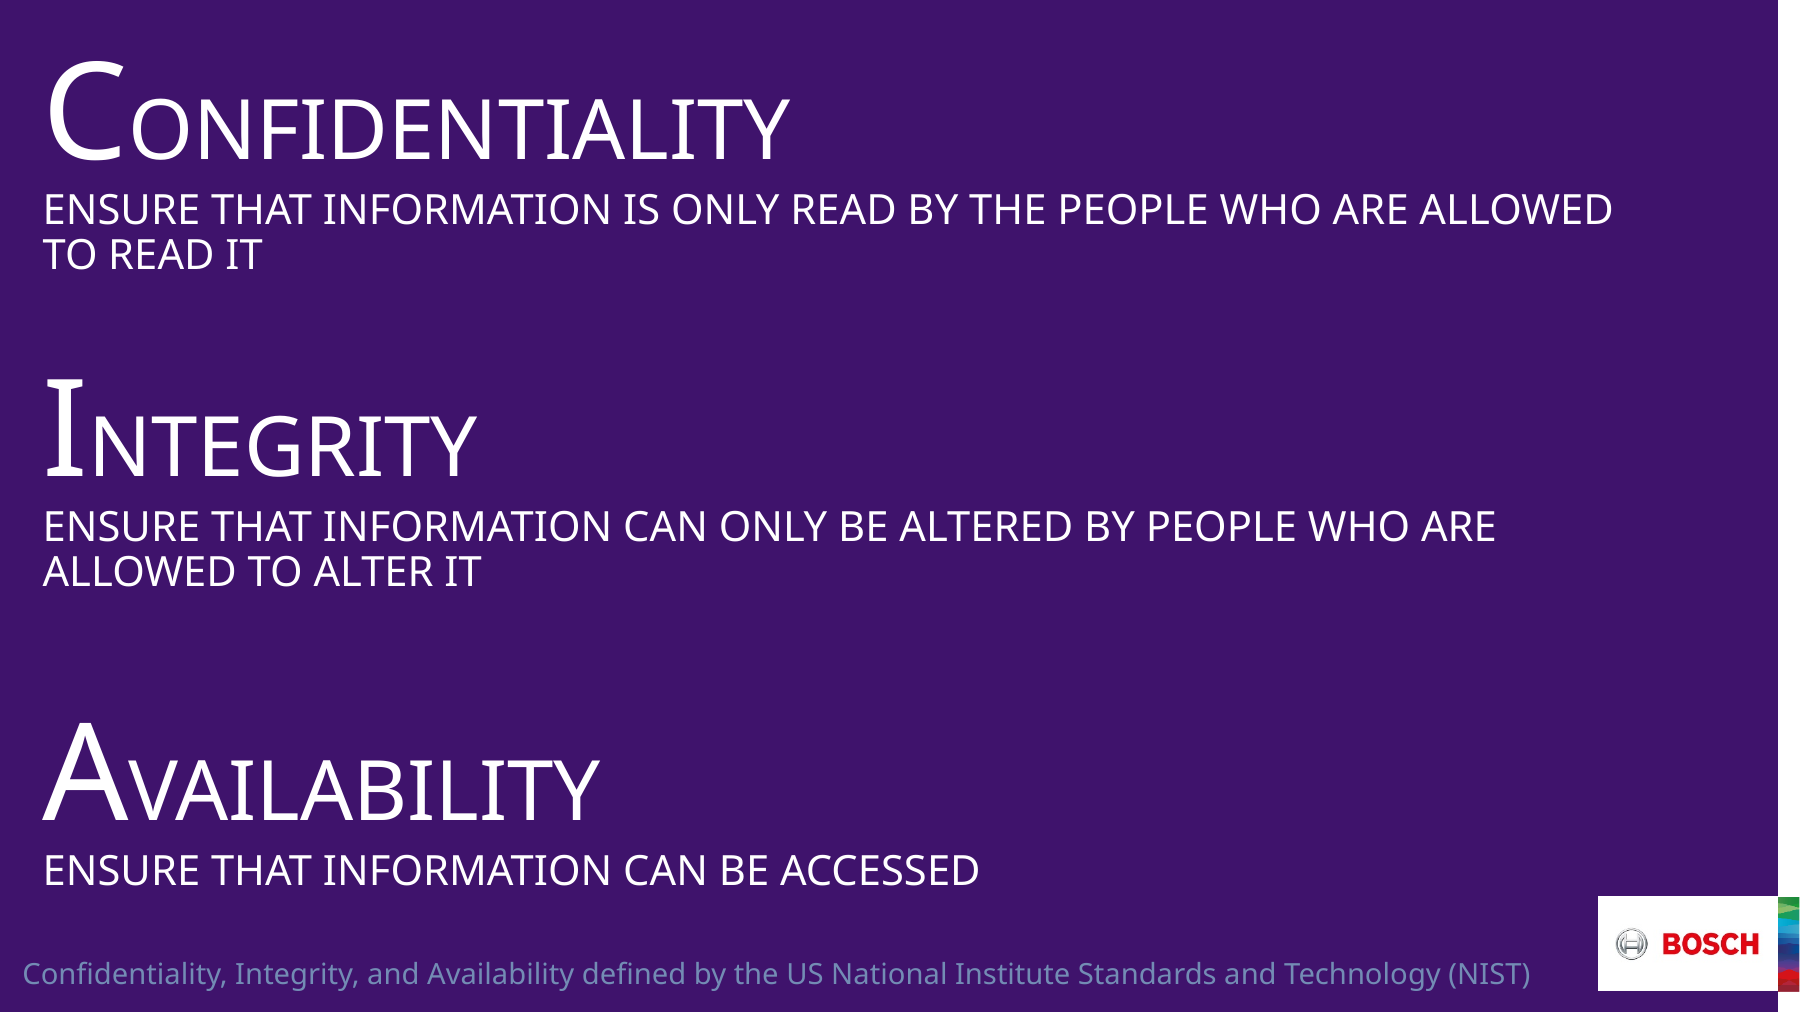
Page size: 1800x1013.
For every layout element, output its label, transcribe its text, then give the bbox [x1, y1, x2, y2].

picture [1598, 0, 1800, 1013]
title Confidentiality ensure that information is only read by the people who are allowed to read it integrity ensure that information can only be altered by people who are allowed to alter it availability ensure that information can be accessed [42, 42, 1663, 897]
text_box Confidentiality, Integrity, and Availability defined by the US National Institute Standards and Technology (NIST) [22, 947, 1467, 1013]
